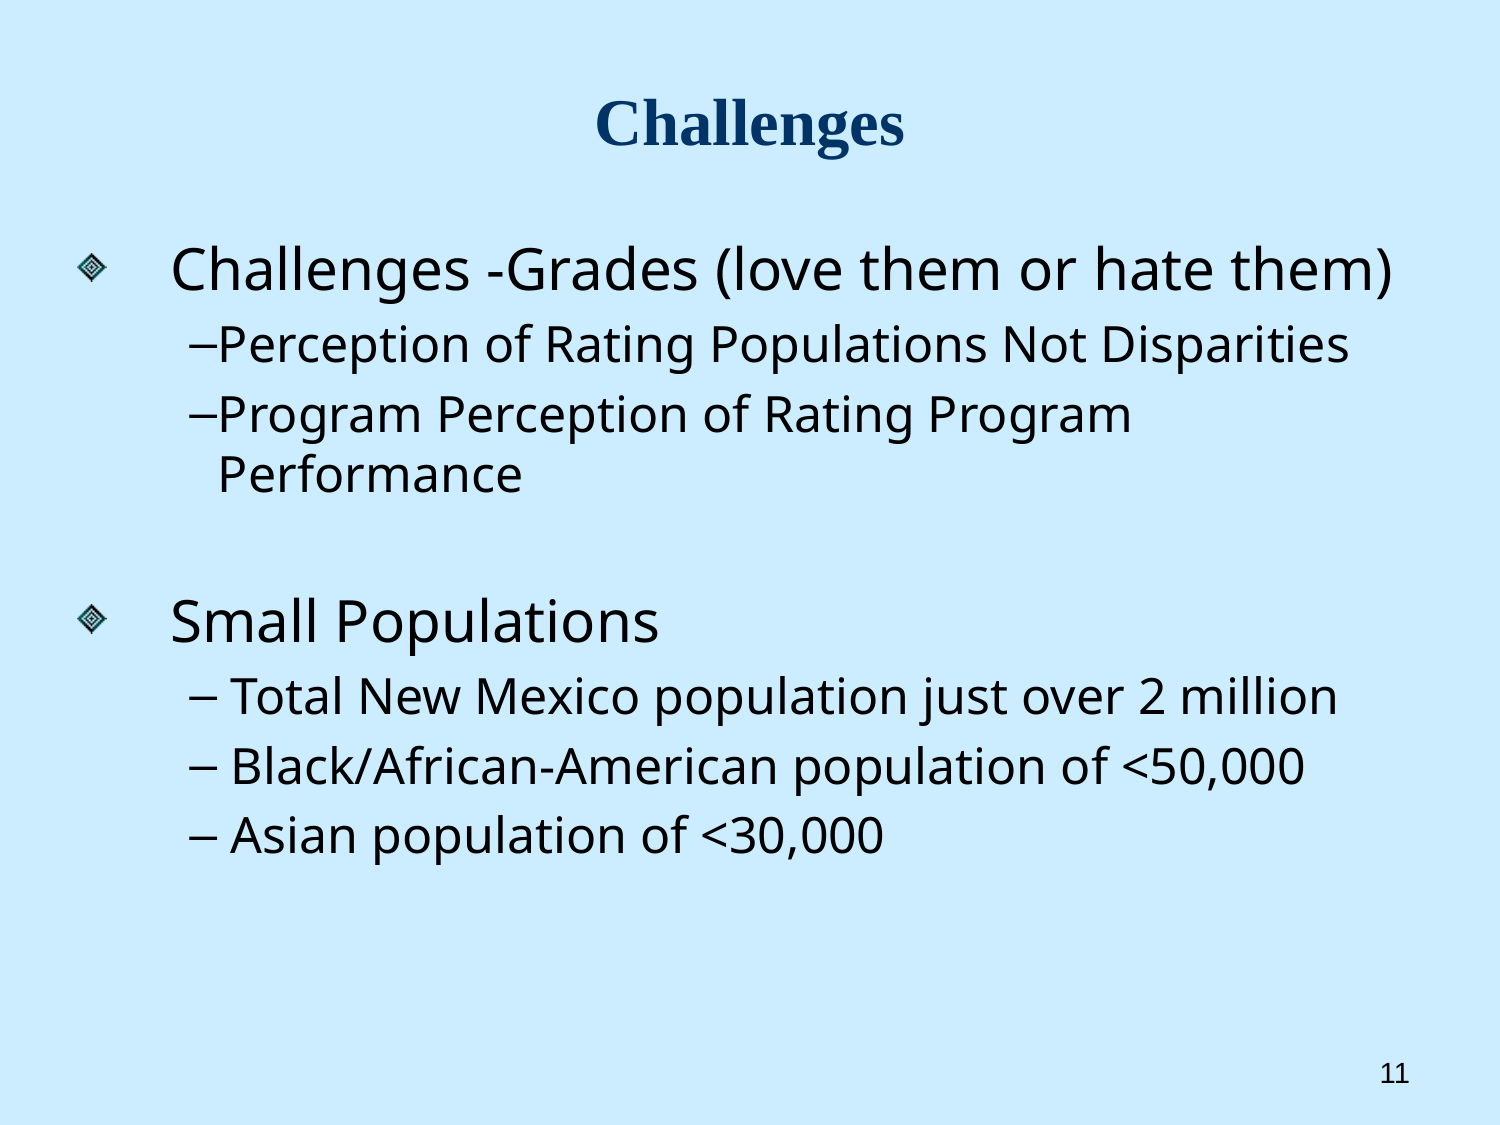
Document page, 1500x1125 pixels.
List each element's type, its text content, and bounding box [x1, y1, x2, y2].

list Challenges -Grades (love them or hate them) Perception of Rating Populations Not Disparities Program Perception of Rating Program Performance Small Populations Total New Mexico population just over 2 million Black/African-American population of <50,000 Asian population of <30,000 [62, 224, 1413, 968]
picture [77, 604, 107, 634]
slide_number 11 [1074, 1046, 1426, 1125]
title Challenges [74, 37, 1426, 201]
picture [77, 253, 107, 282]
